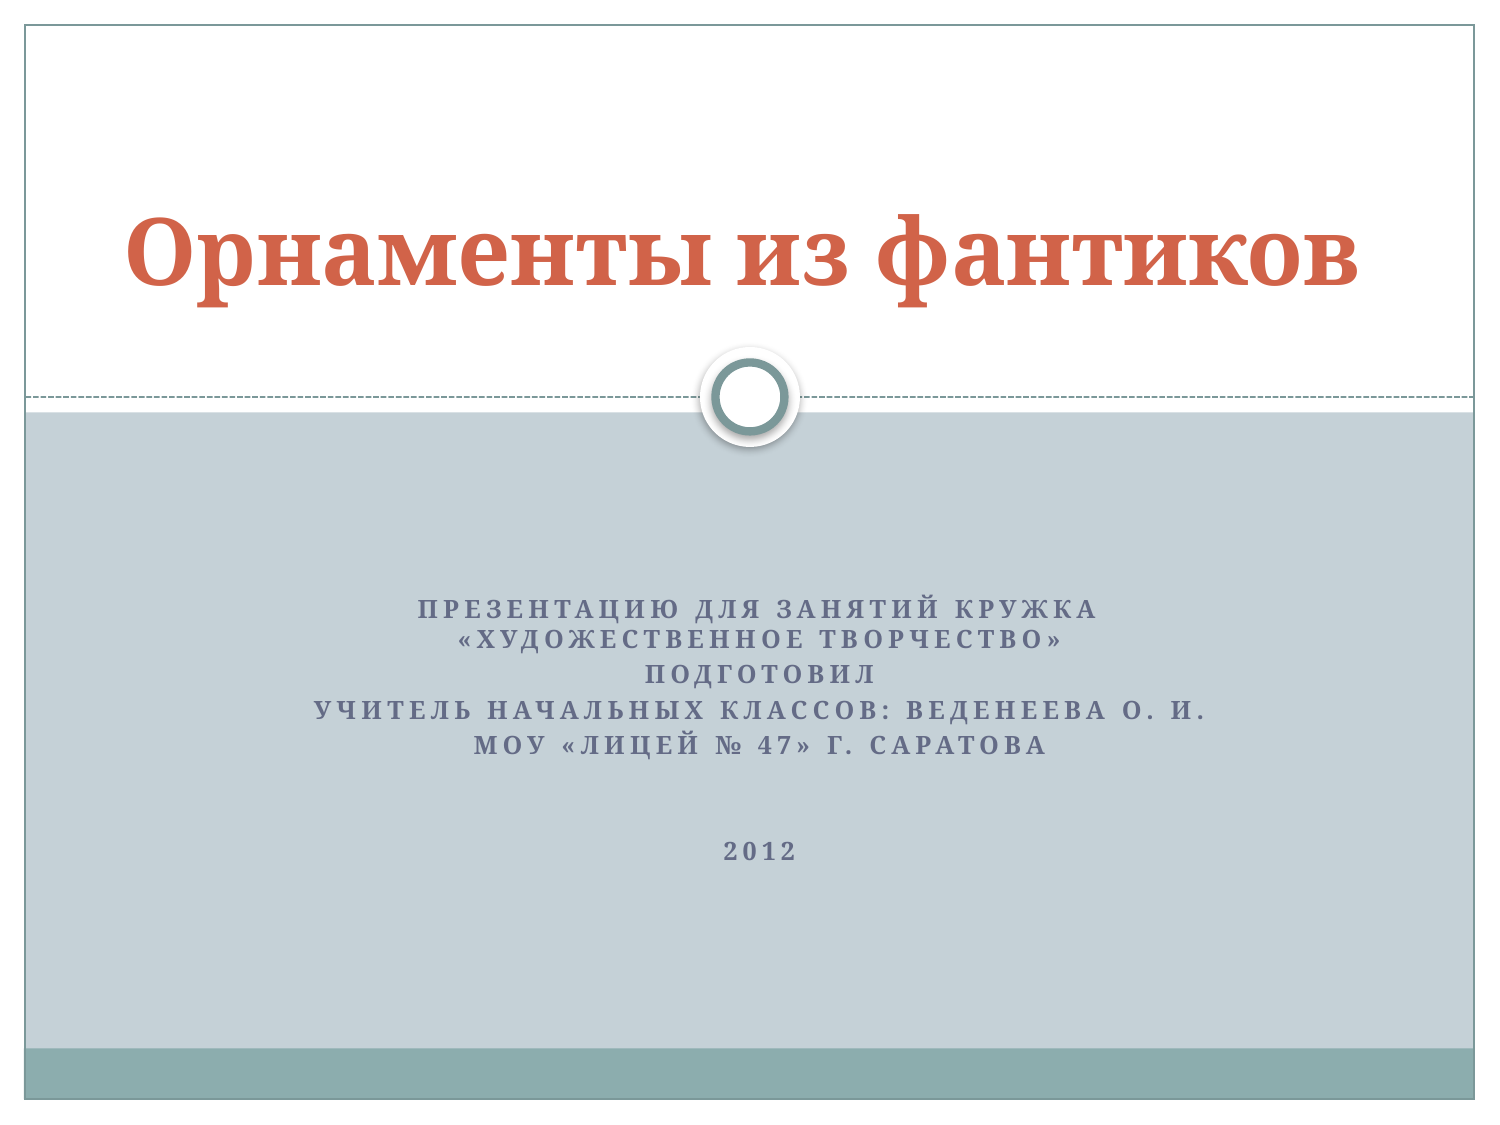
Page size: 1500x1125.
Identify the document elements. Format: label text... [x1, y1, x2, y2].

subtitle Презентацию для занятий кружка «Художественное творчество» подготовил Учитель начальных классов: Веденеева О. И. МОУ «Лицей № 47» г. Саратова 2012 [234, 585, 1285, 874]
title Орнаменты из фантиков [105, 70, 1381, 312]
